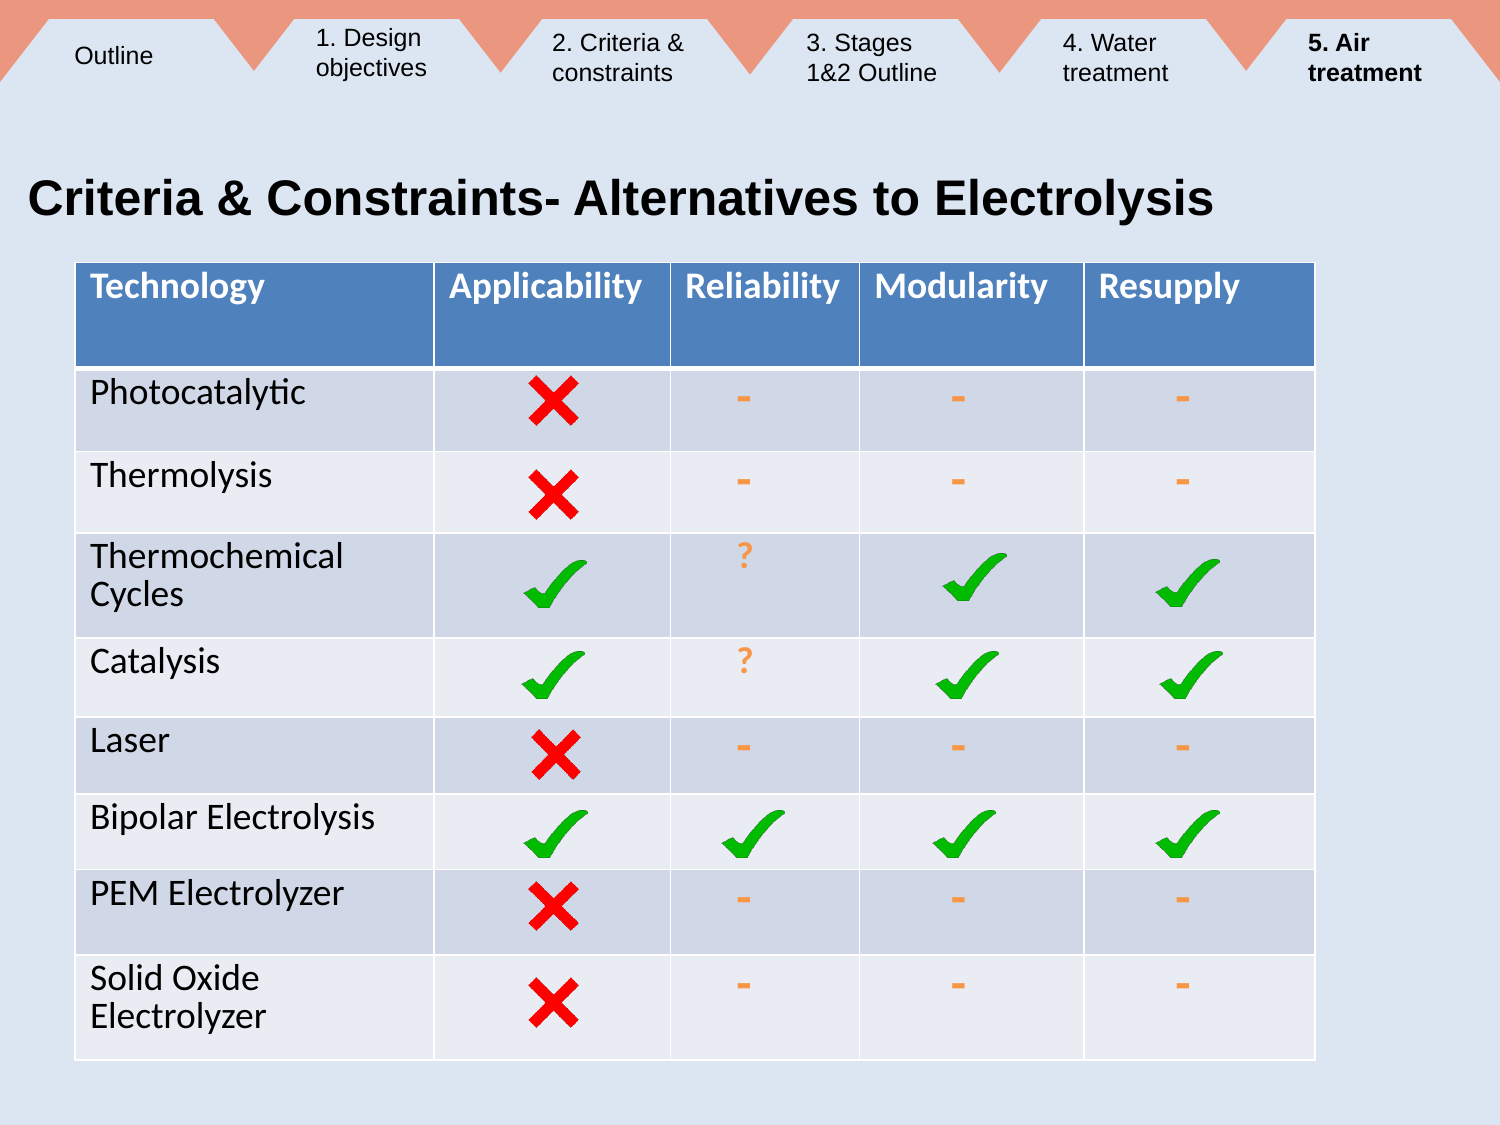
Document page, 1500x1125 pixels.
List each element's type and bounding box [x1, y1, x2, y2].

picture [526, 467, 580, 521]
picture [526, 373, 580, 427]
picture [942, 553, 1007, 601]
picture [528, 727, 583, 781]
list [0, 0, 1500, 1125]
picture [932, 810, 996, 858]
picture [526, 878, 580, 933]
picture [935, 651, 1000, 699]
picture [720, 810, 785, 858]
picture [1155, 559, 1220, 607]
picture [526, 975, 580, 1029]
picture [1158, 651, 1223, 699]
picture [520, 651, 585, 699]
picture [523, 810, 588, 858]
picture [523, 560, 587, 608]
picture [1155, 810, 1220, 858]
